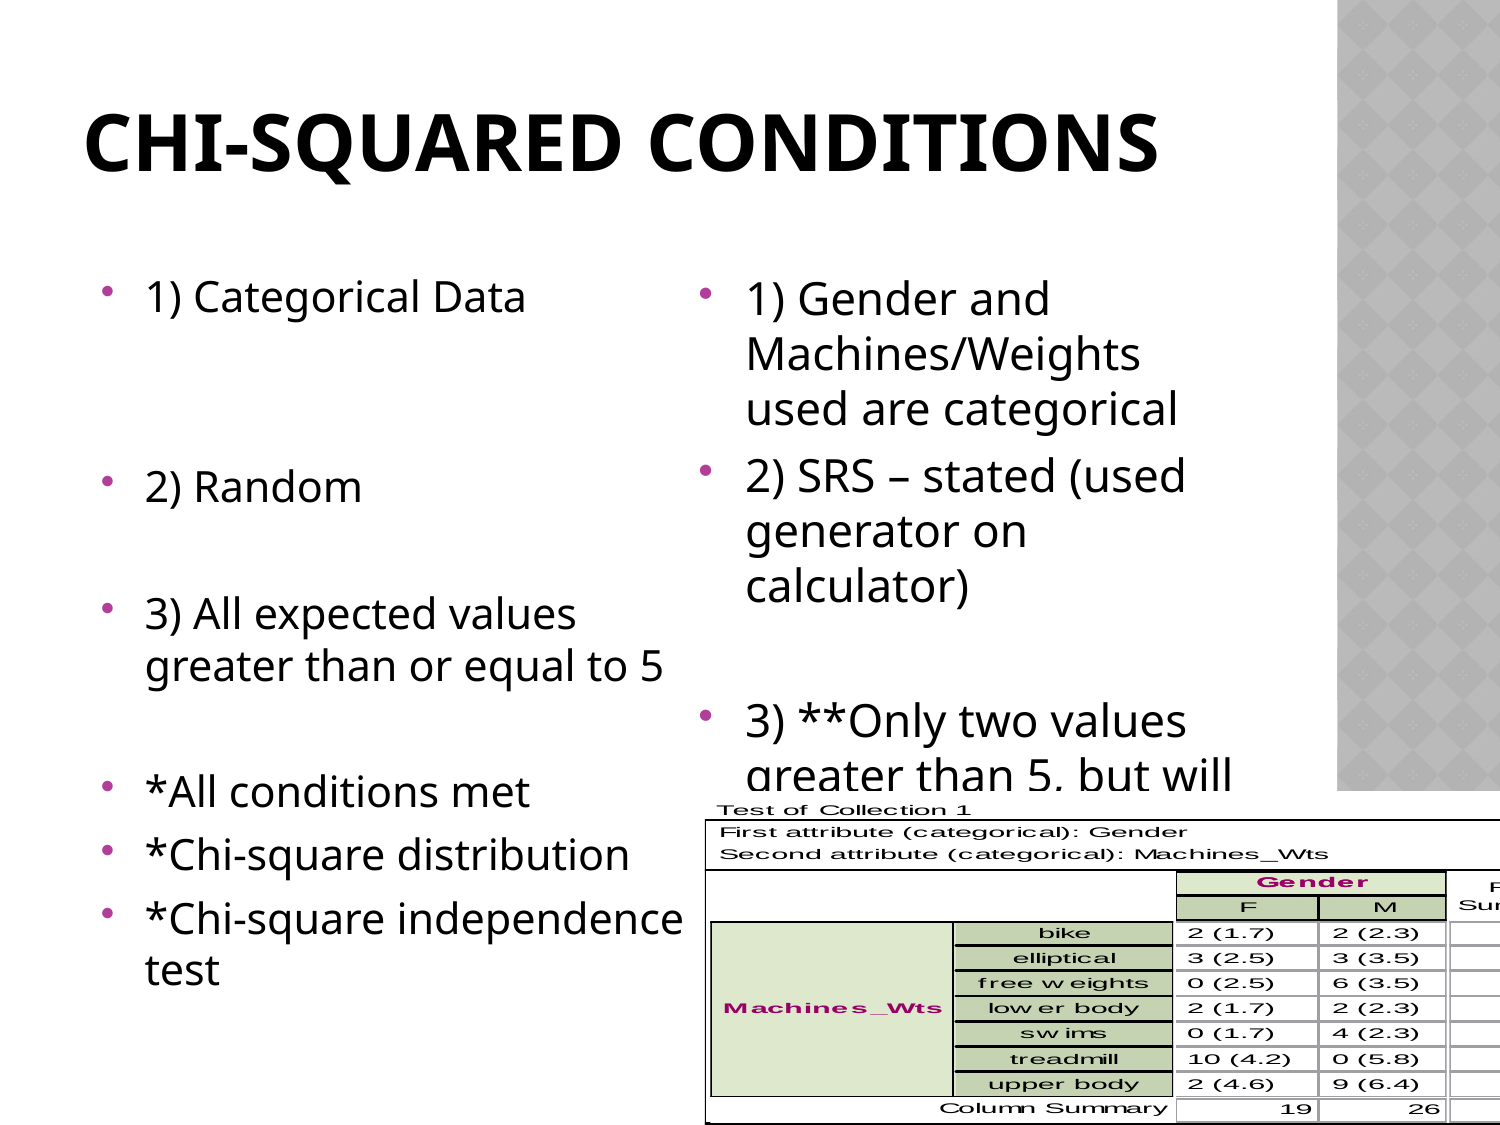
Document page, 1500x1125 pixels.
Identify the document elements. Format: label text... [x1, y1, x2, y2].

list 1) Categorical Data 2) Random 3) All expected values greater than or equal to 5 *All conditions met *Chi-square distribution *Chi-square independence test [87, 262, 685, 1005]
list 1) Gender and Machines/Weights used are categorical 2) SRS – stated (used generator on calculator) 3) **Only two values greater than 5, but will proceed anyway [685, 262, 1263, 1005]
title Chi-squared Conditions [75, 0, 1313, 188]
picture [704, 699, 1500, 1125]
